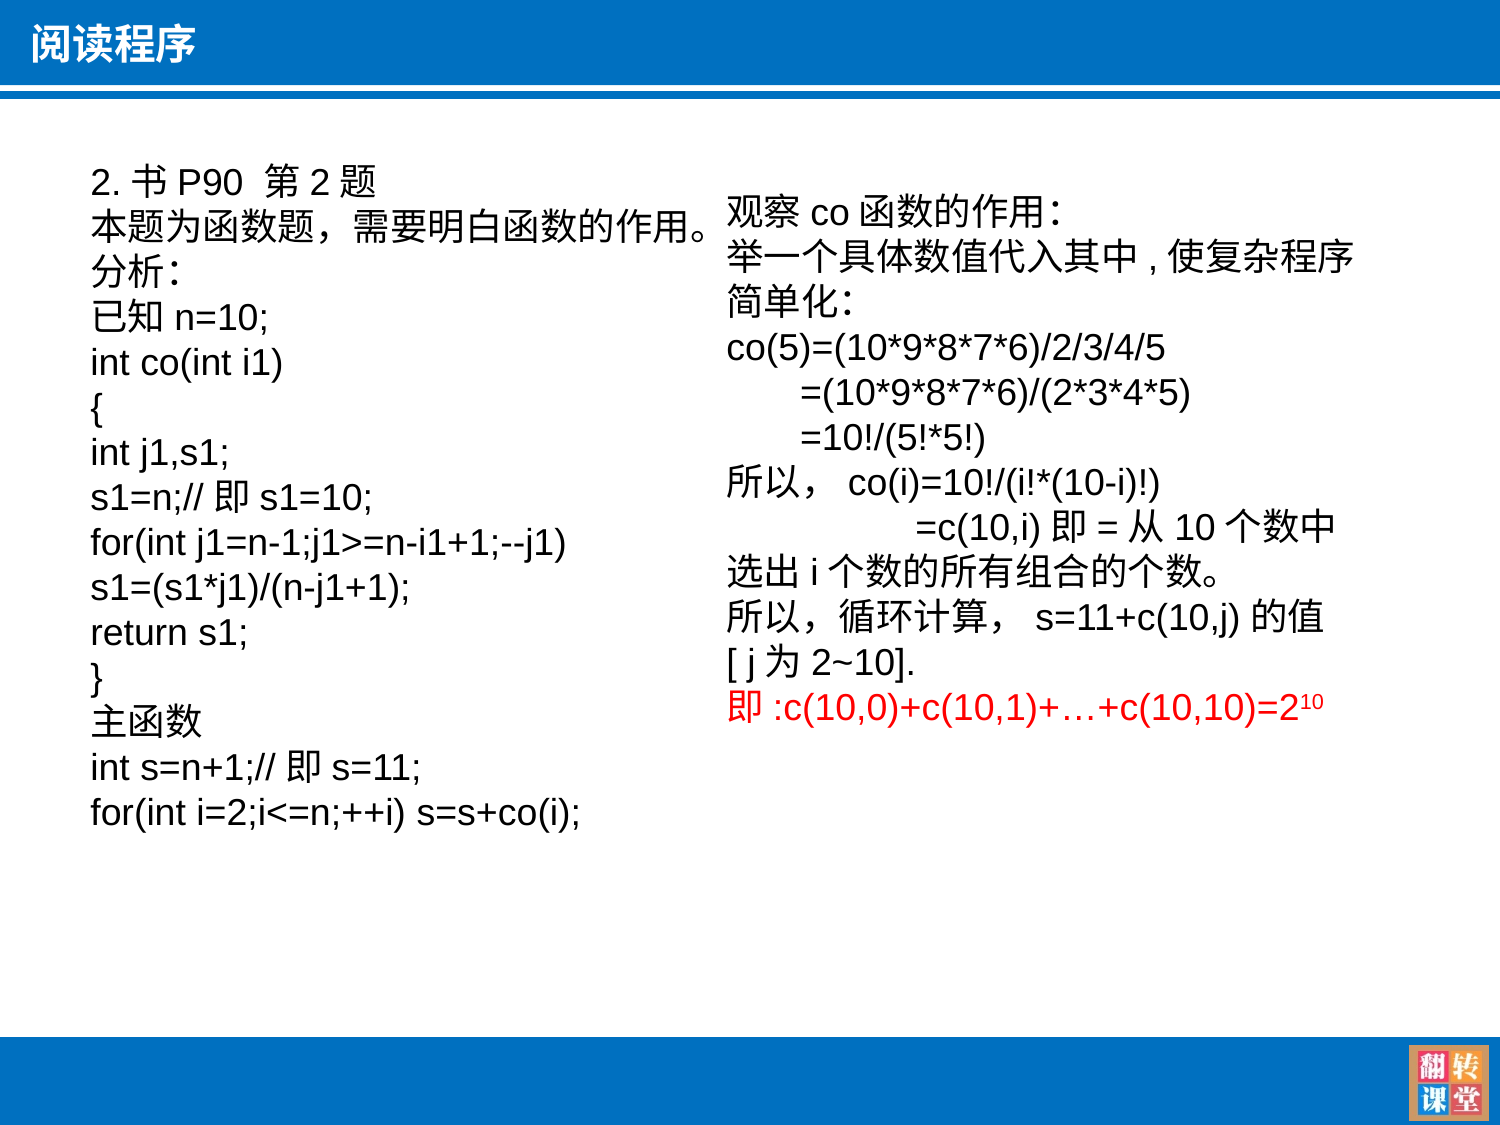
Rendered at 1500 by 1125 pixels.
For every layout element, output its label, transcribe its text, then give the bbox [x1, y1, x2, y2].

text_box 观察co函数的作用： 举一个具体数值代入其中,使复杂程序简单化： co(5)=(10*9*8*7*6)/2/3/4/5 =(10*9*8*7*6)/(2*3*4*5) =10!/(5!*5!) 所以，co(i)=10!/(i!*(10-i)!) =c(10,i)即=从10个数中选出i个数的所有组合的个数。 所以，循环计算，s=11+c(10,j)的值 [ j为2~10]. 即:c(10,0)+c(10,1)+…+c(10,10)=210 [711, 180, 1375, 736]
text_box 2.书P90 第2题 本题为函数题，需要明白函数的作用。 分析： 已知n=10; int co(int i1) { int j1,s1; s1=n;//即s1=10; for(int j1=n-1;j1>=n-i1+1;--j1) s1=(s1*j1)/(n-j1+1); return s1; } 主函数 int s=n+1;//即s=11; for(int i=2;i<=n;++i) s=s+co(i); [75, 150, 1425, 841]
text_box [0, 0, 1500, 86]
text_box 阅读程序 [15, 10, 776, 76]
text_box [0, 91, 1500, 99]
picture [1409, 1045, 1489, 1121]
text_box [0, 1036, 1500, 1125]
